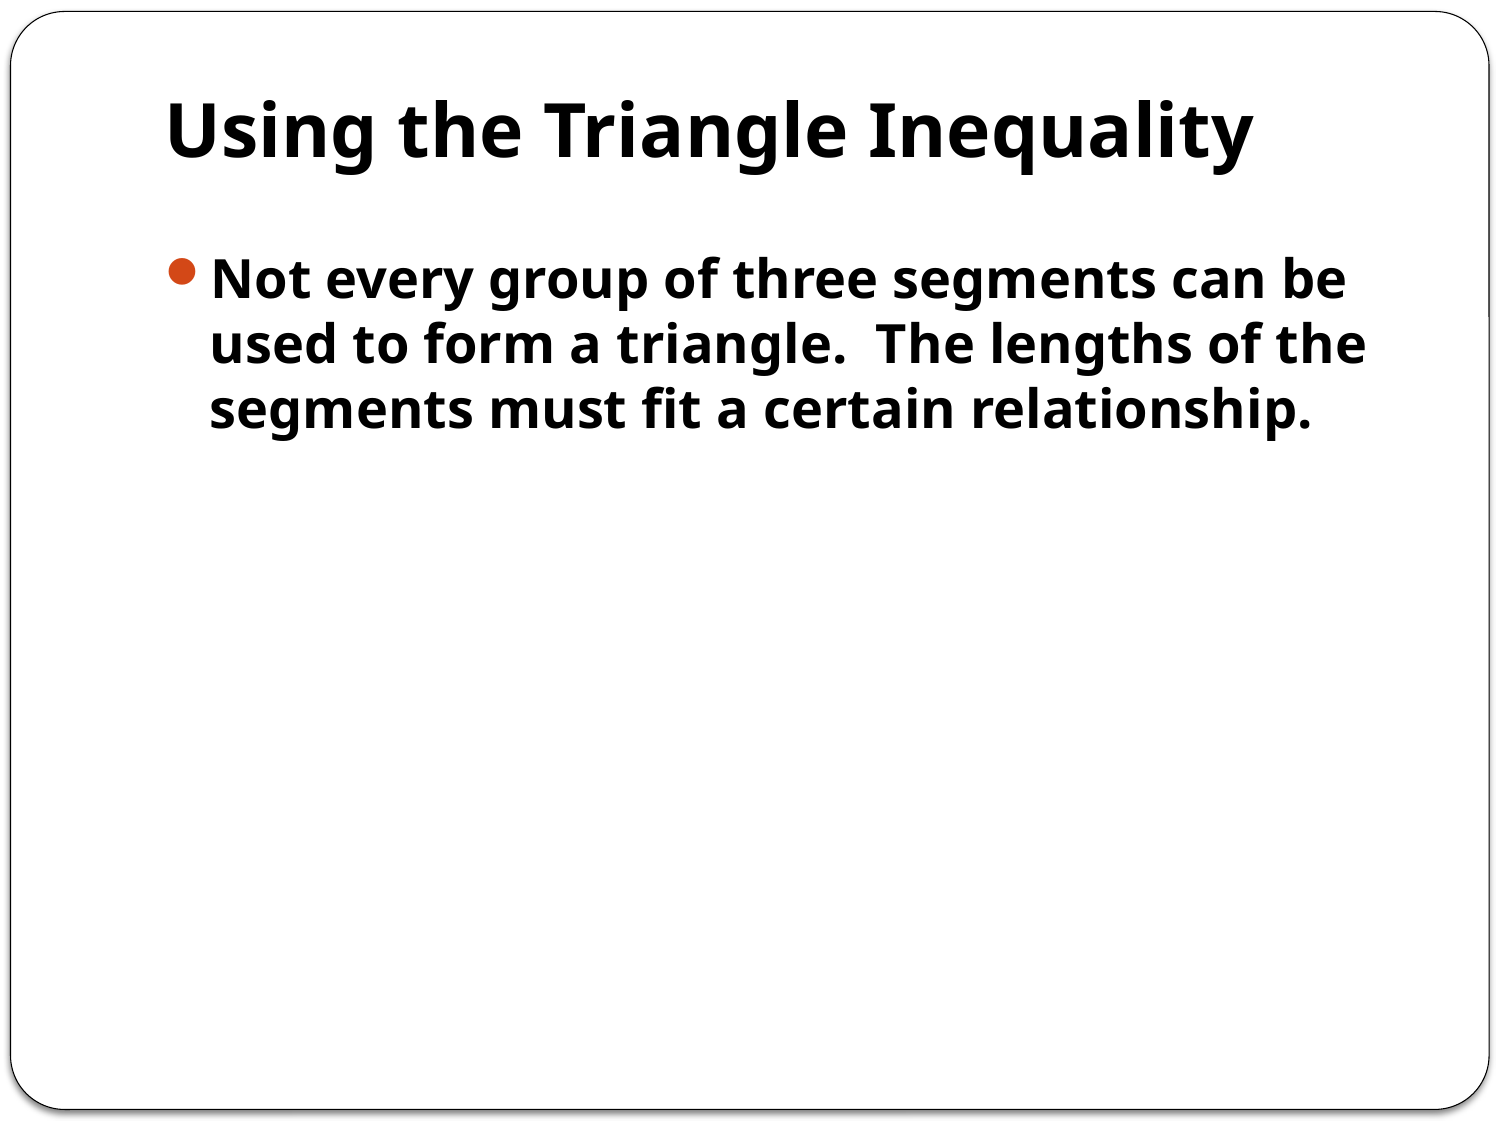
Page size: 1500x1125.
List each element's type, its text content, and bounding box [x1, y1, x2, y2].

list Not every group of three segments can be used to form a triangle. The lengths of the segments must fit a certain relationship. [150, 237, 1425, 988]
title Using the Triangle Inequality [150, 45, 1425, 188]
